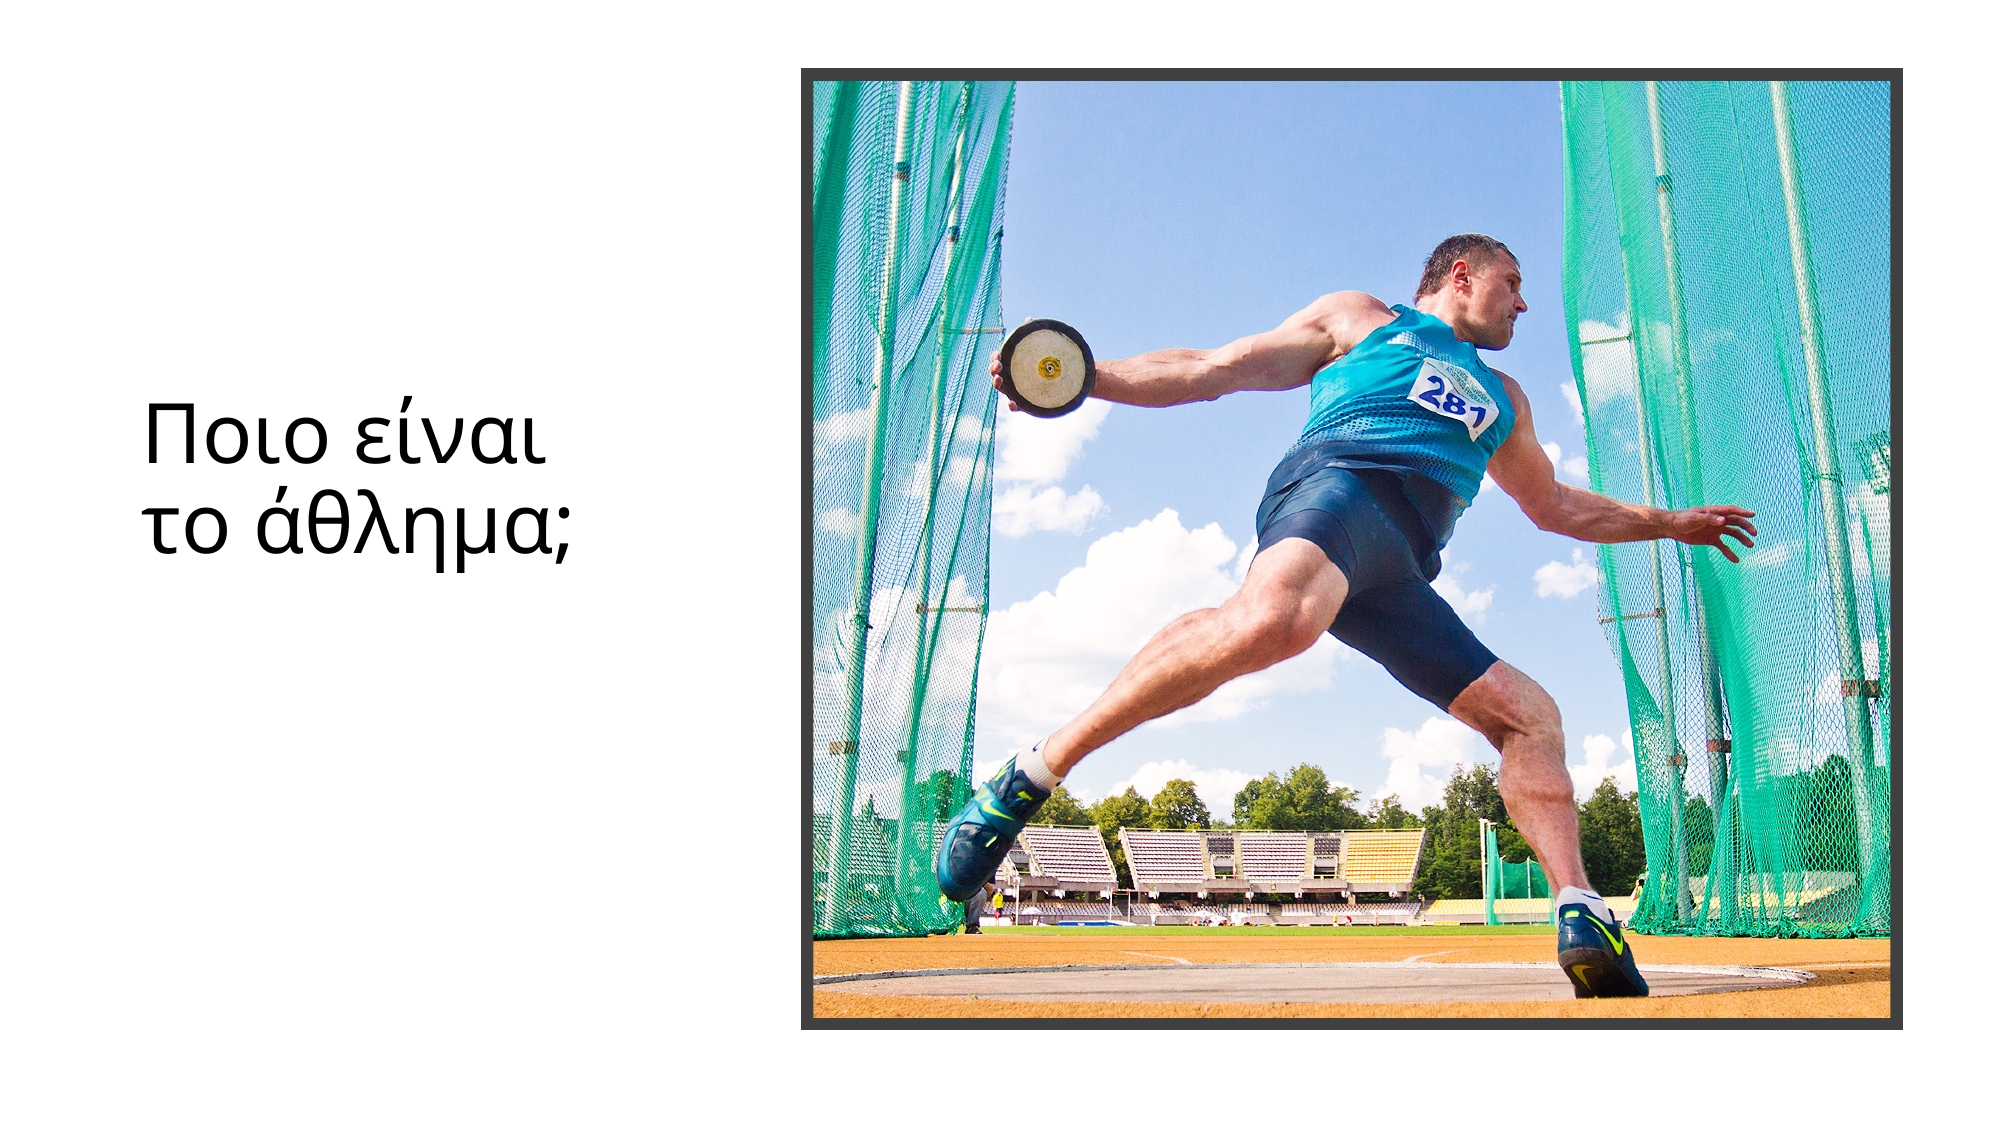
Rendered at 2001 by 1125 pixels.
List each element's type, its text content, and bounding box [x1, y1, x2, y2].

title Ποιο είναι το άθλημα; [126, 371, 728, 593]
text_box [810, 78, 1894, 1021]
picture [813, 81, 1891, 1018]
